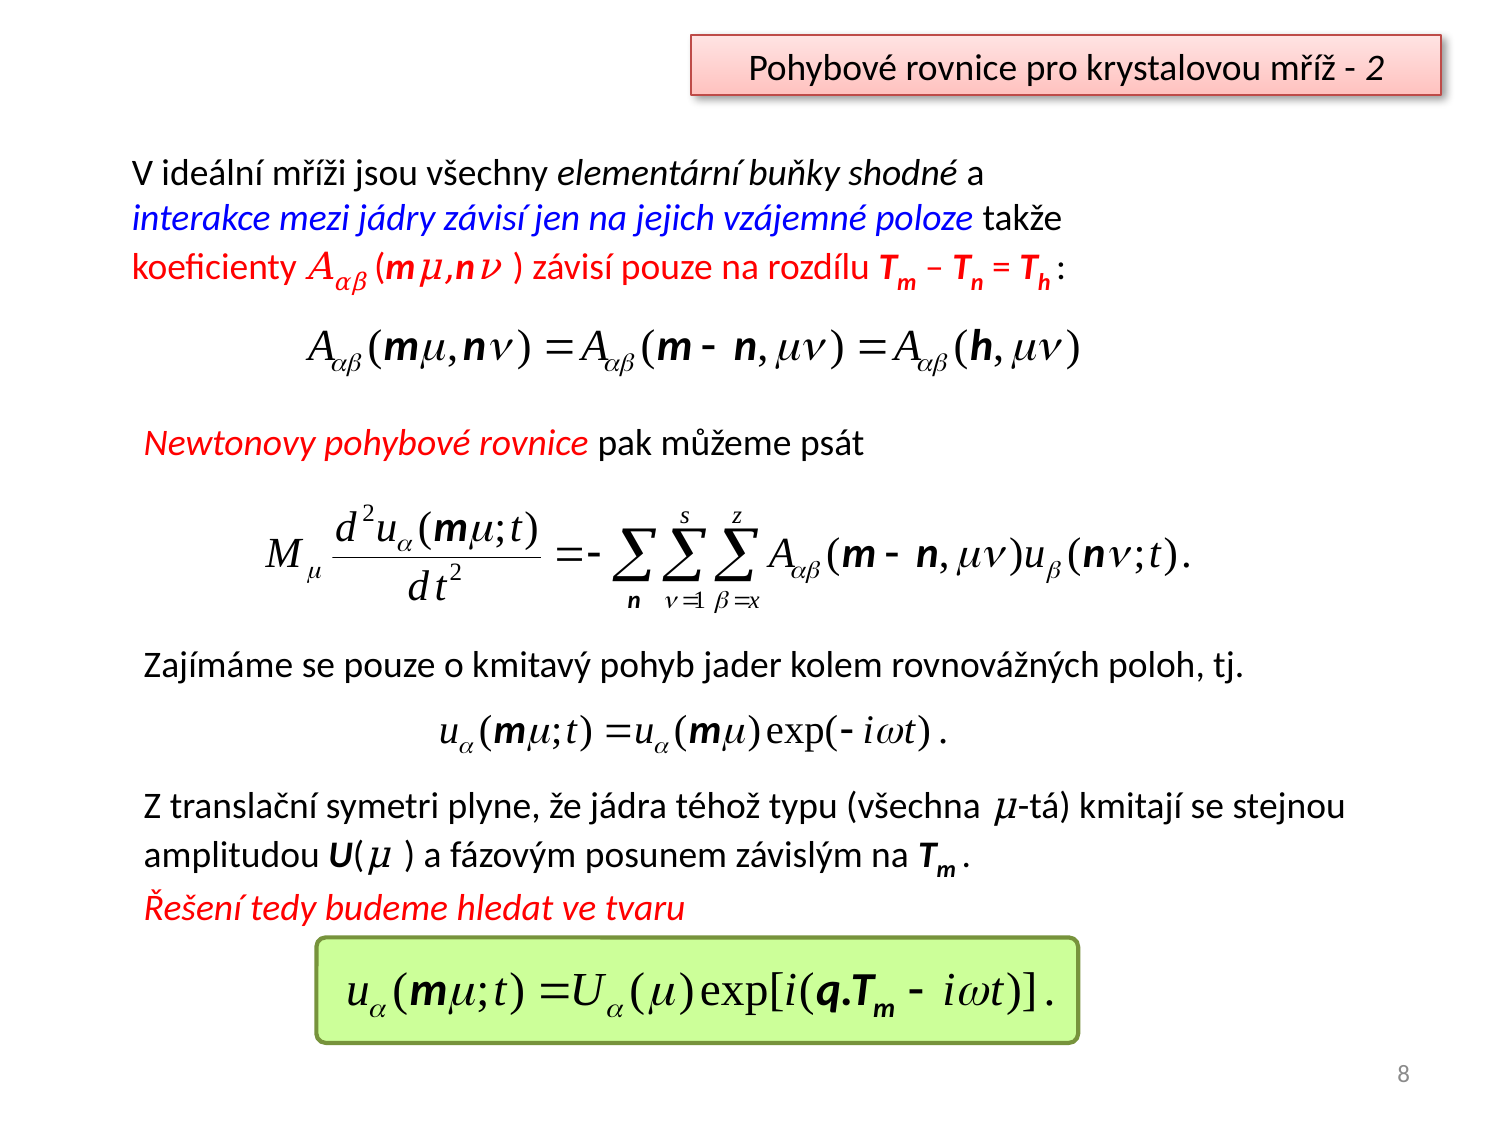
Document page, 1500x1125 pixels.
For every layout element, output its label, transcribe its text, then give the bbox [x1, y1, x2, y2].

slide_number 8 [1074, 1042, 1425, 1103]
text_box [257, 491, 1200, 622]
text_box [297, 316, 1090, 387]
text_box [316, 937, 1079, 1044]
text_box Newtonovy pohybové rovnice pak můžeme psát [128, 410, 914, 470]
text_box V ideální mříži jsou všechny elementární buňky shodné a interakce mezi jádry závisí jen na jejich vzájemné poloze takže koeficienty Aαβ (mμ,nν ) závisí pouze na rozdílu Tm – Tn = Th : [117, 140, 1149, 303]
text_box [433, 702, 956, 765]
text_box Zajímáme se pouze o kmitavý pohyb jader kolem rovnovážných poloh, tj. [128, 632, 1372, 693]
text_box Z translační symetri plyne, že jádra téhož typu (všechna μ-tá) kmitají se stejnou amplitudou U(μ ) a fázovým posunem závislým na Tm . Řešení tedy budeme hledat ve tvaru [128, 773, 1372, 936]
text_box Pohybové rovnice pro krystalovou mříž - 2 [691, 34, 1442, 96]
